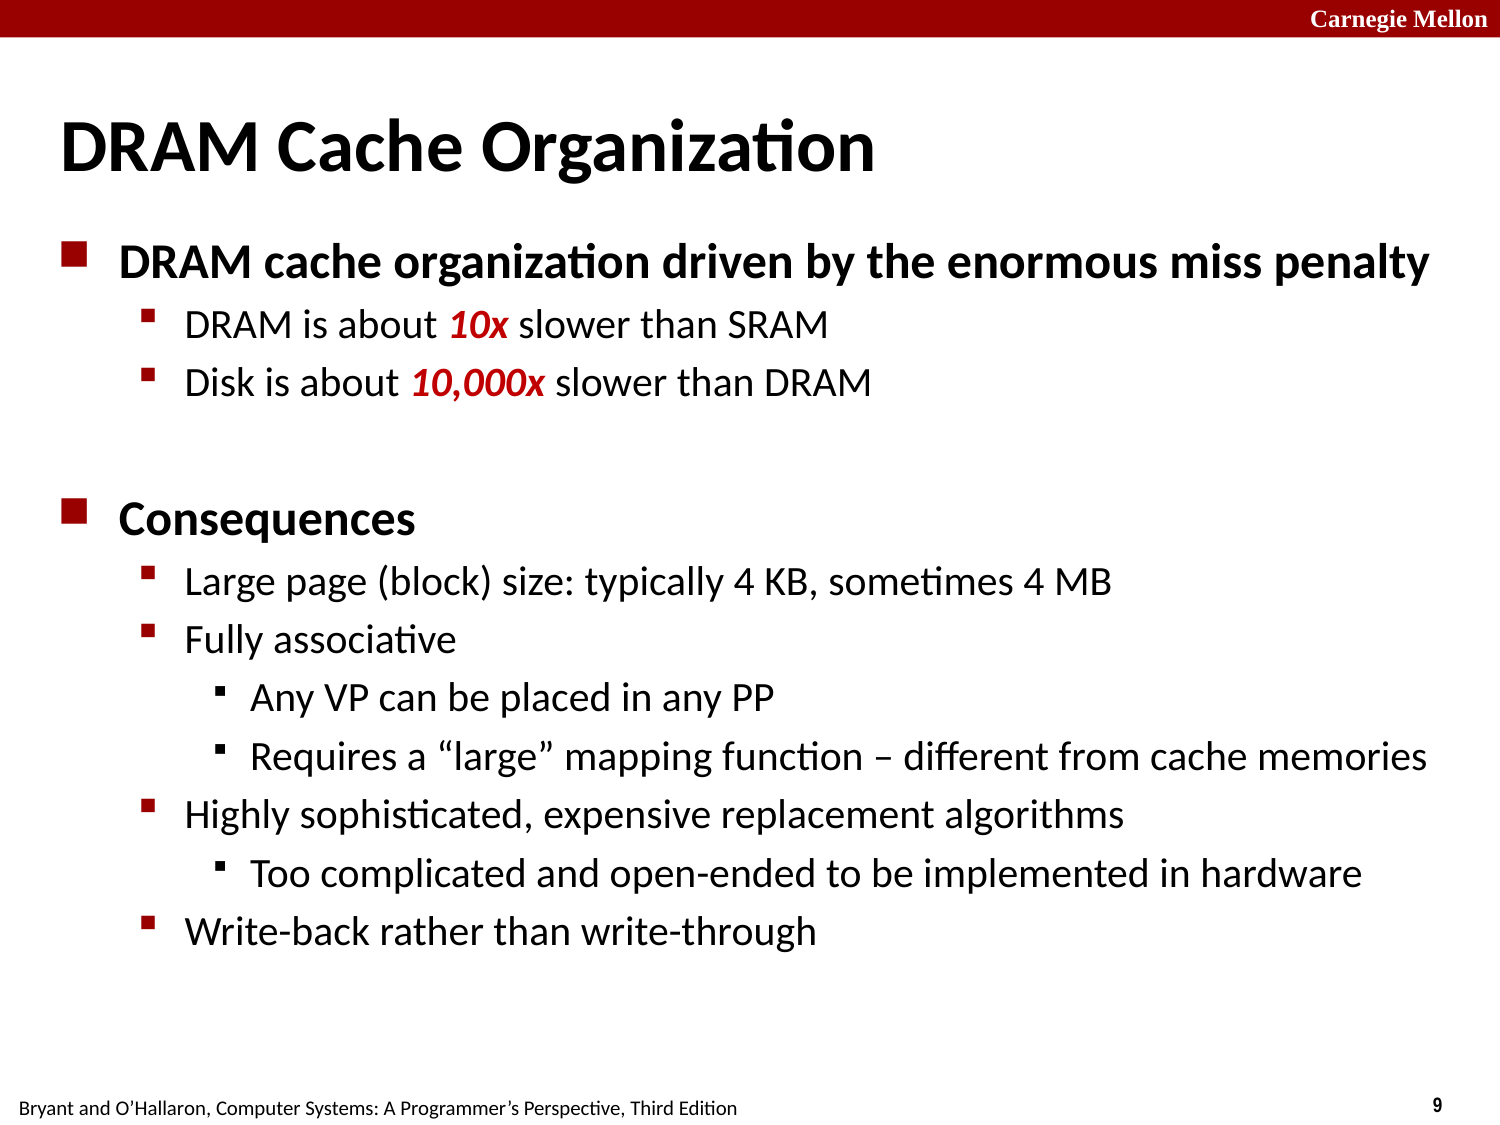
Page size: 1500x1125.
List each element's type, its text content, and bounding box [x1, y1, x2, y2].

list DRAM cache organization driven by the enormous miss penalty DRAM is about 10x slower than SRAM Disk is about 10,000x slower than DRAM Consequences Large page (block) size: typically 4 KB, sometimes 4 MB Fully associative Any VP can be placed in any PP Requires a “large” mapping function – different from cache memories Highly sophisticated, expensive replacement algorithms Too complicated and open-ended to be implemented in hardware Write-back rather than write-through [47, 220, 1451, 1101]
title DRAM Cache Organization [45, 76, 1405, 206]
